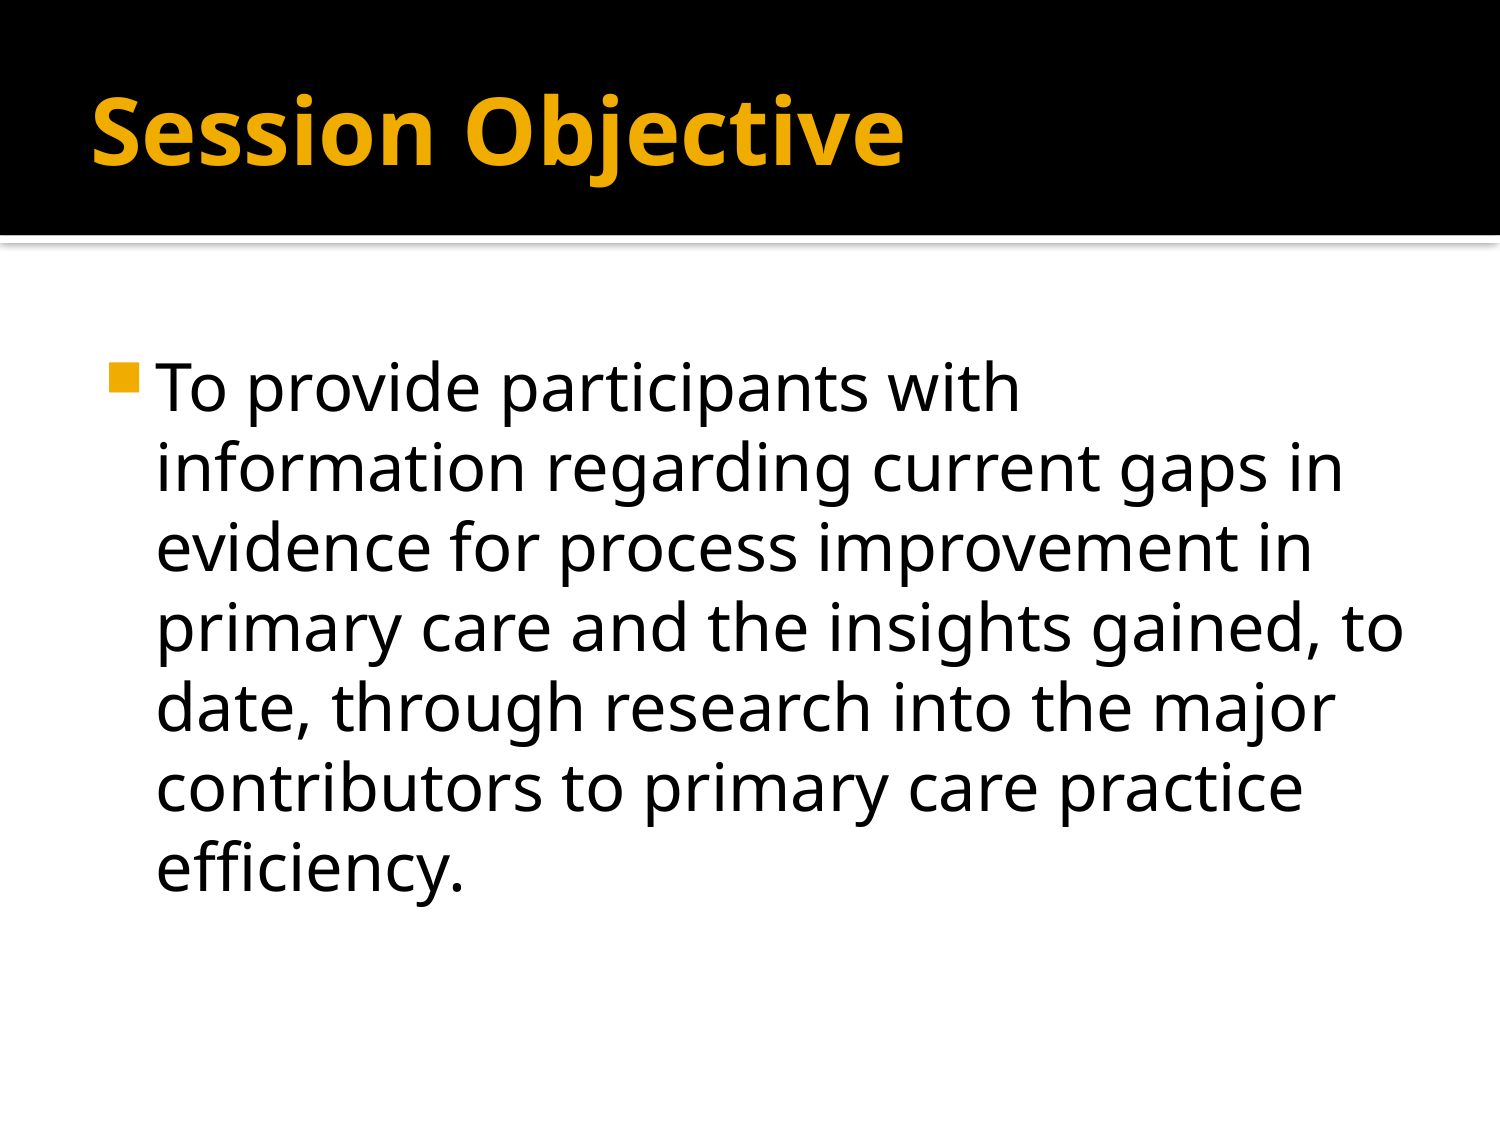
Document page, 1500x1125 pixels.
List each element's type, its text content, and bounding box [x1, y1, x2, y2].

title Session Objective [75, 25, 1425, 231]
list To provide participants with information regarding current gaps in evidence for process improvement in primary care and the insights gained, to date, through research into the major contributors to primary care practice efficiency. [74, 249, 1426, 1101]
